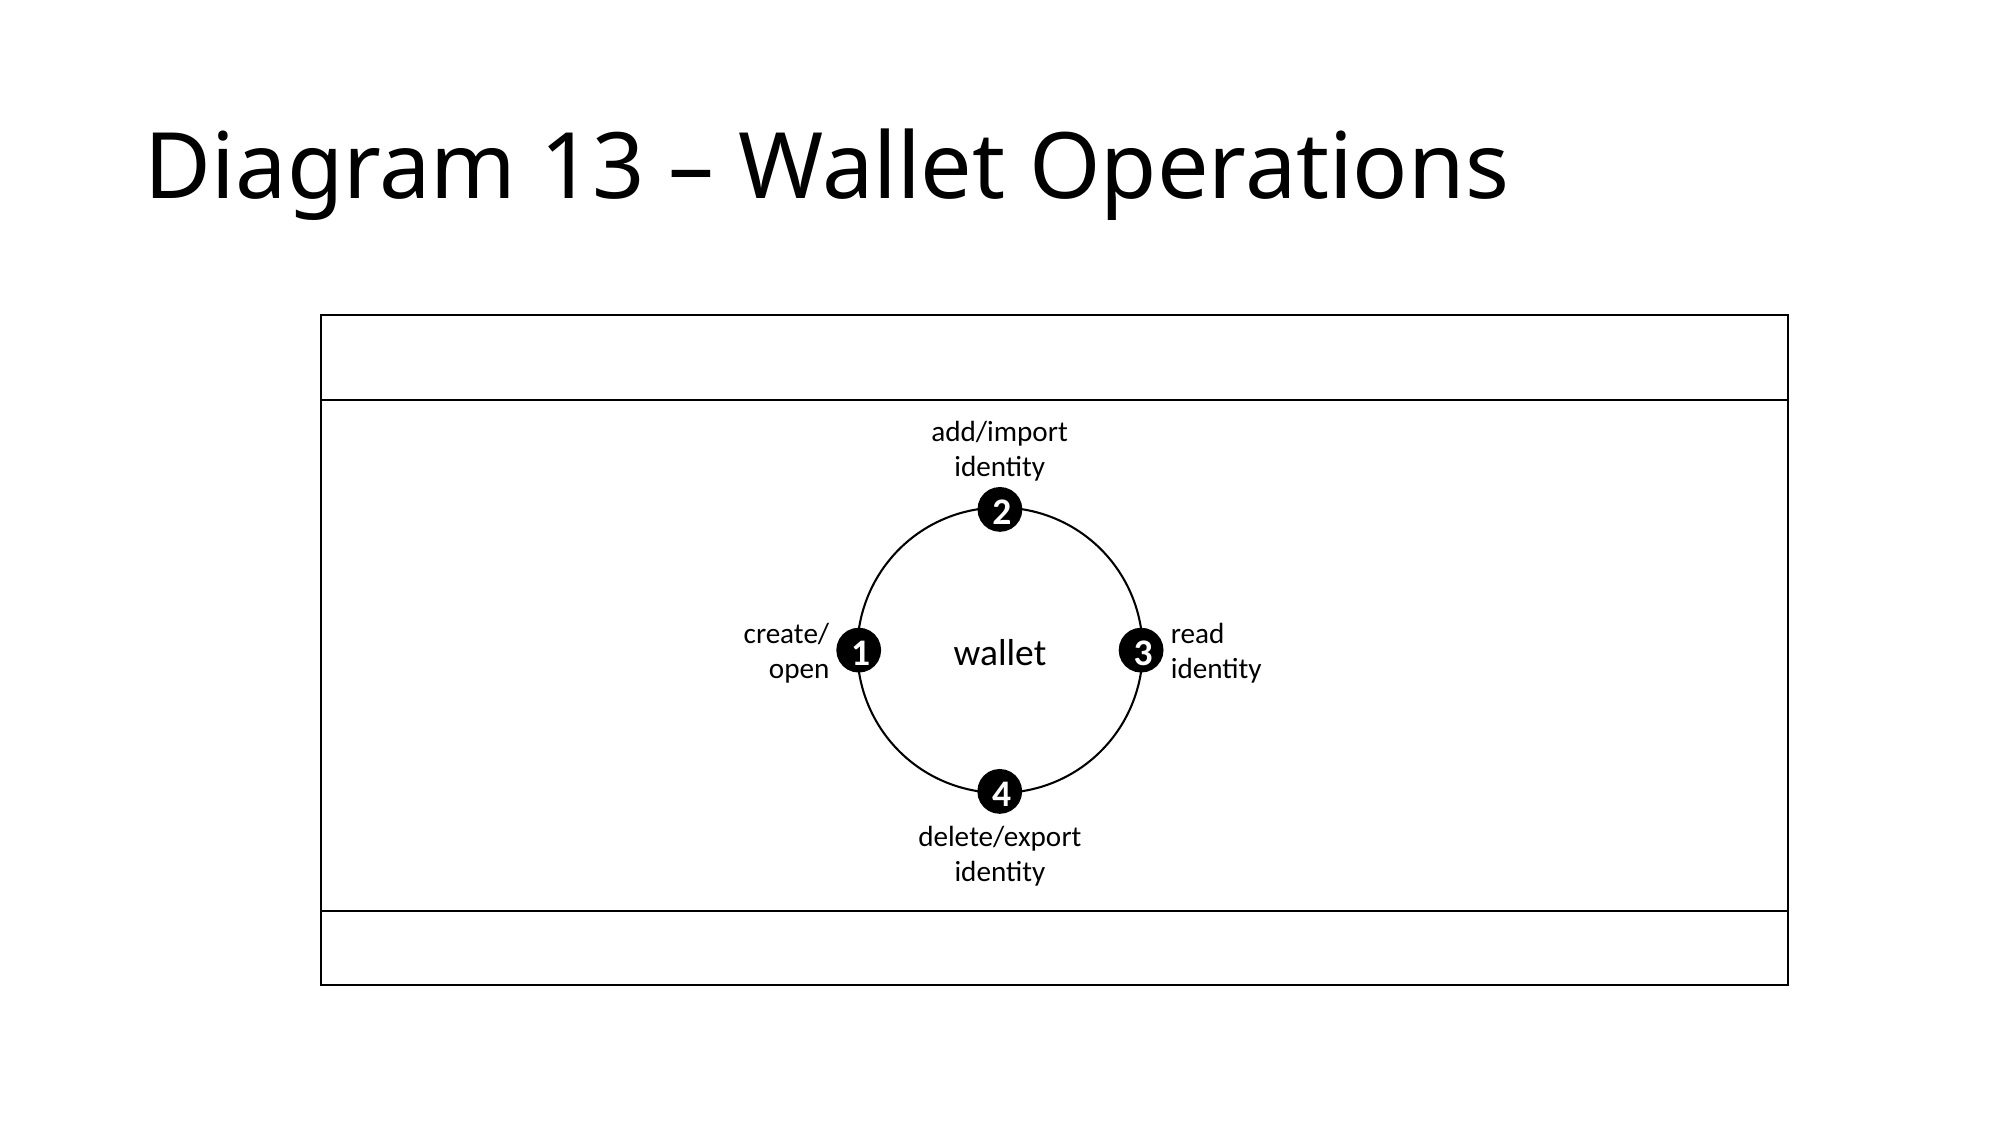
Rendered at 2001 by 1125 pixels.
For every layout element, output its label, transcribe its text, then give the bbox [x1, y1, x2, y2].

text_box 3 [1119, 628, 1163, 672]
text_box 2 [978, 488, 1022, 531]
text_box 1 [837, 628, 881, 672]
text_box [320, 401, 1788, 910]
text_box 4 [978, 770, 1022, 813]
text_box [320, 912, 1788, 986]
text_box read identity [1163, 606, 1353, 692]
text_box delete/export identity [910, 809, 1090, 895]
text_box [320, 315, 1788, 399]
text_box wallet [859, 509, 1142, 792]
text_box create/ open [736, 607, 837, 693]
text_box add/import identity [923, 405, 1076, 490]
title Diagram 13 – Wallet Operations [136, 59, 1863, 278]
